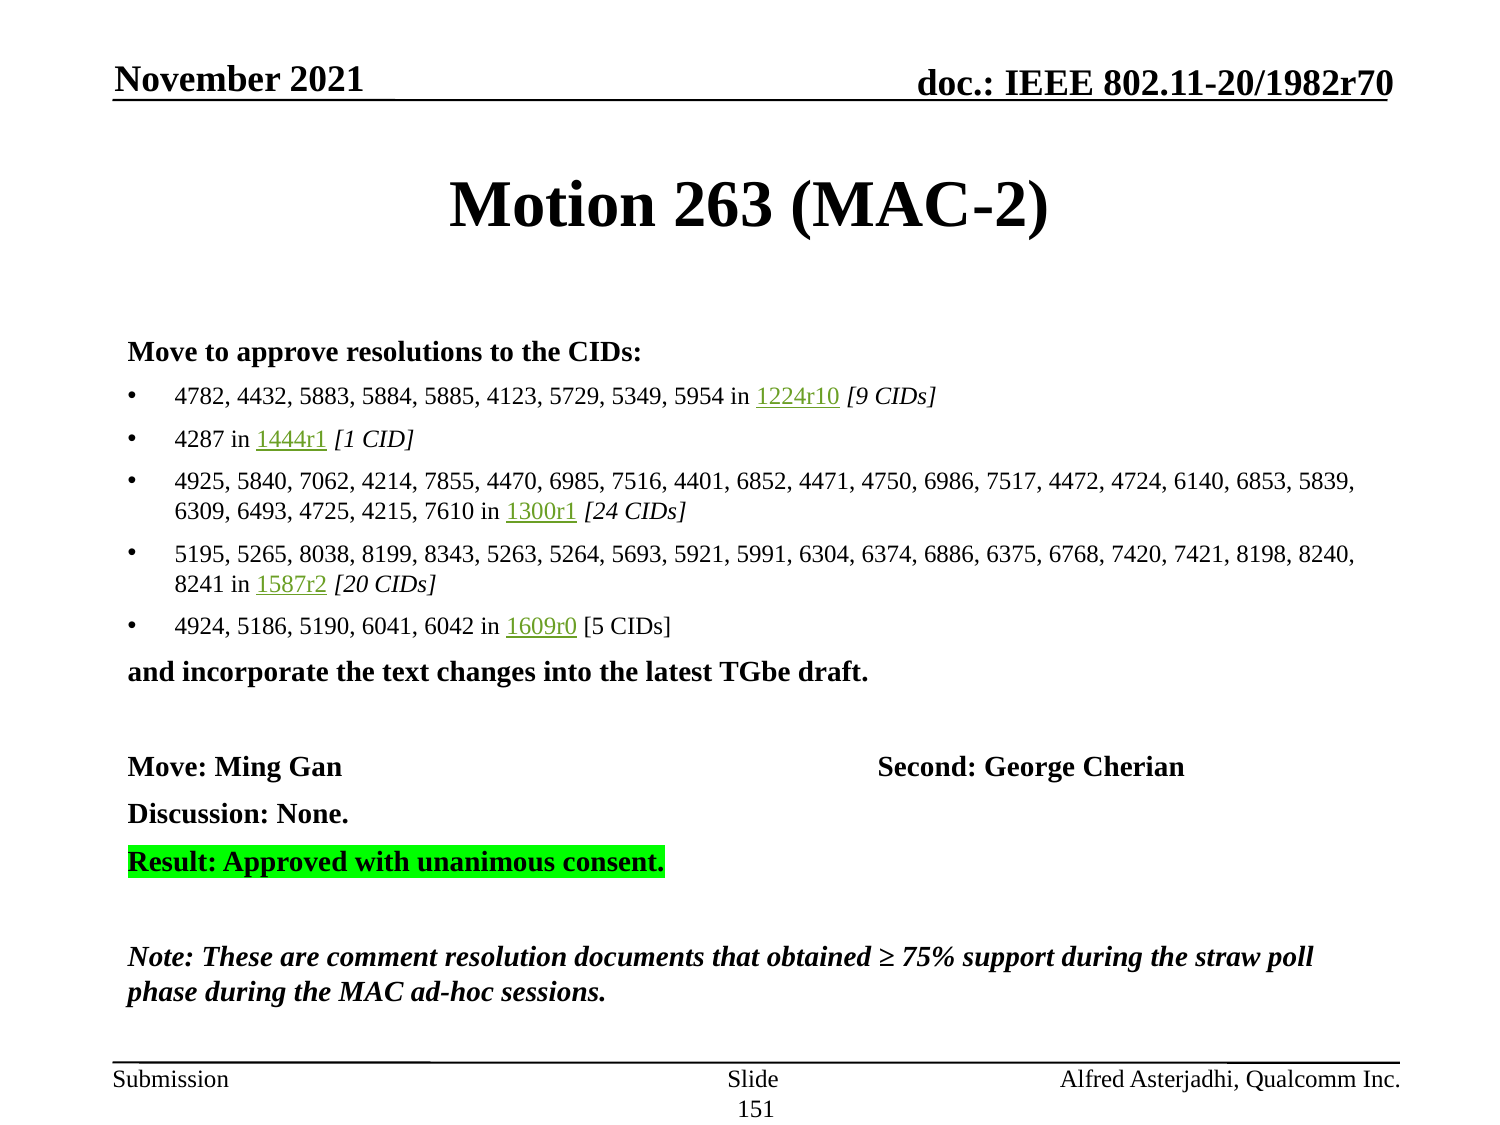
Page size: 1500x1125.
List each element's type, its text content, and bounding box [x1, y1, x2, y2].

slide_number Slide 151 [712, 1061, 800, 1123]
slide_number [114, 54, 423, 100]
footer Alfred Asterjadhi, Qualcomm Inc. [878, 1061, 1402, 1093]
title Motion 263 (MAC-2) [112, 112, 1388, 288]
list Move to approve resolutions to the CIDs: 4782, 4432, 5883, 5884, 5885, 4123, 5729, 5349, 5954 in 1224r10 [9 CIDs] 4287 in 1444r1 [1 CID] 4925, 5840, 7062, 4214, 7855, 4470, 6985, 7516, 4401, 6852, 4471, 4750, 6986, 7517, 4472, 4724, 6140, 6853, 5839, 6309, 6493, 4725, 4215, 7610 in 1300r1 [24 CIDs] 5195, 5265, 8038, 8199, 8343, 5263, 5264, 5693, 5921, 5991, 6304, 6374, 6886, 6375, 6768, 7420, 7421, 8198, 8240, 8241 in 1587r2 [20 CIDs] 4924, 5186, 5190, 6041, 6042 in 1609r0 [5 CIDs] and incorporate the text changes into the latest TGbe draft. Move: Ming Gan Second: George Cherian Discussion: None. Result: Approved with unanimous consent. Note: These are comment resolution documents that obtained ≥ 75% support during the straw poll phase during the MAC ad-hoc sessions. [112, 324, 1388, 1063]
